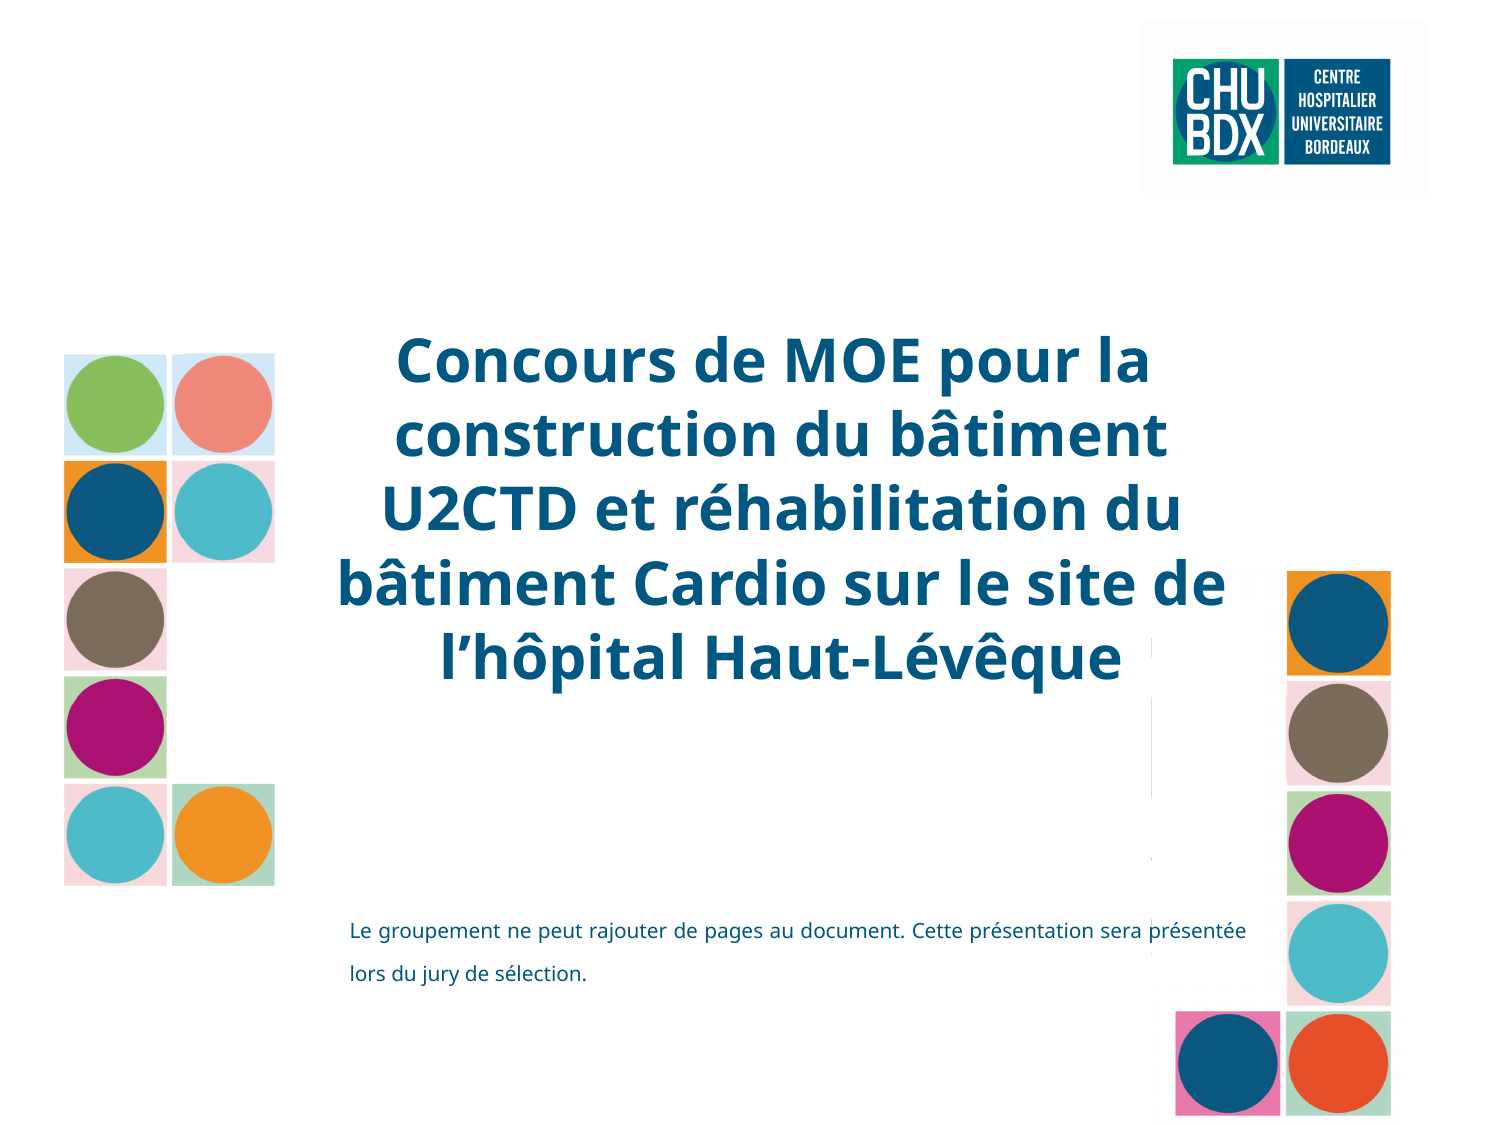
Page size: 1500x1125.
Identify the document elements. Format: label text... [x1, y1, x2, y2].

title Concours de MOE pour la construction du bâtiment U2CTD et réhabilitation du bâtiment Cardio sur le site de l’hôpital Haut-Lévêque [276, 253, 1287, 703]
subtitle Le groupement ne peut rajouter de pages au document. Cette présentation sera présentée lors du jury de sélection. [334, 895, 1262, 997]
picture [1141, 21, 1429, 198]
picture [1151, 562, 1401, 1125]
picture [51, 339, 313, 902]
